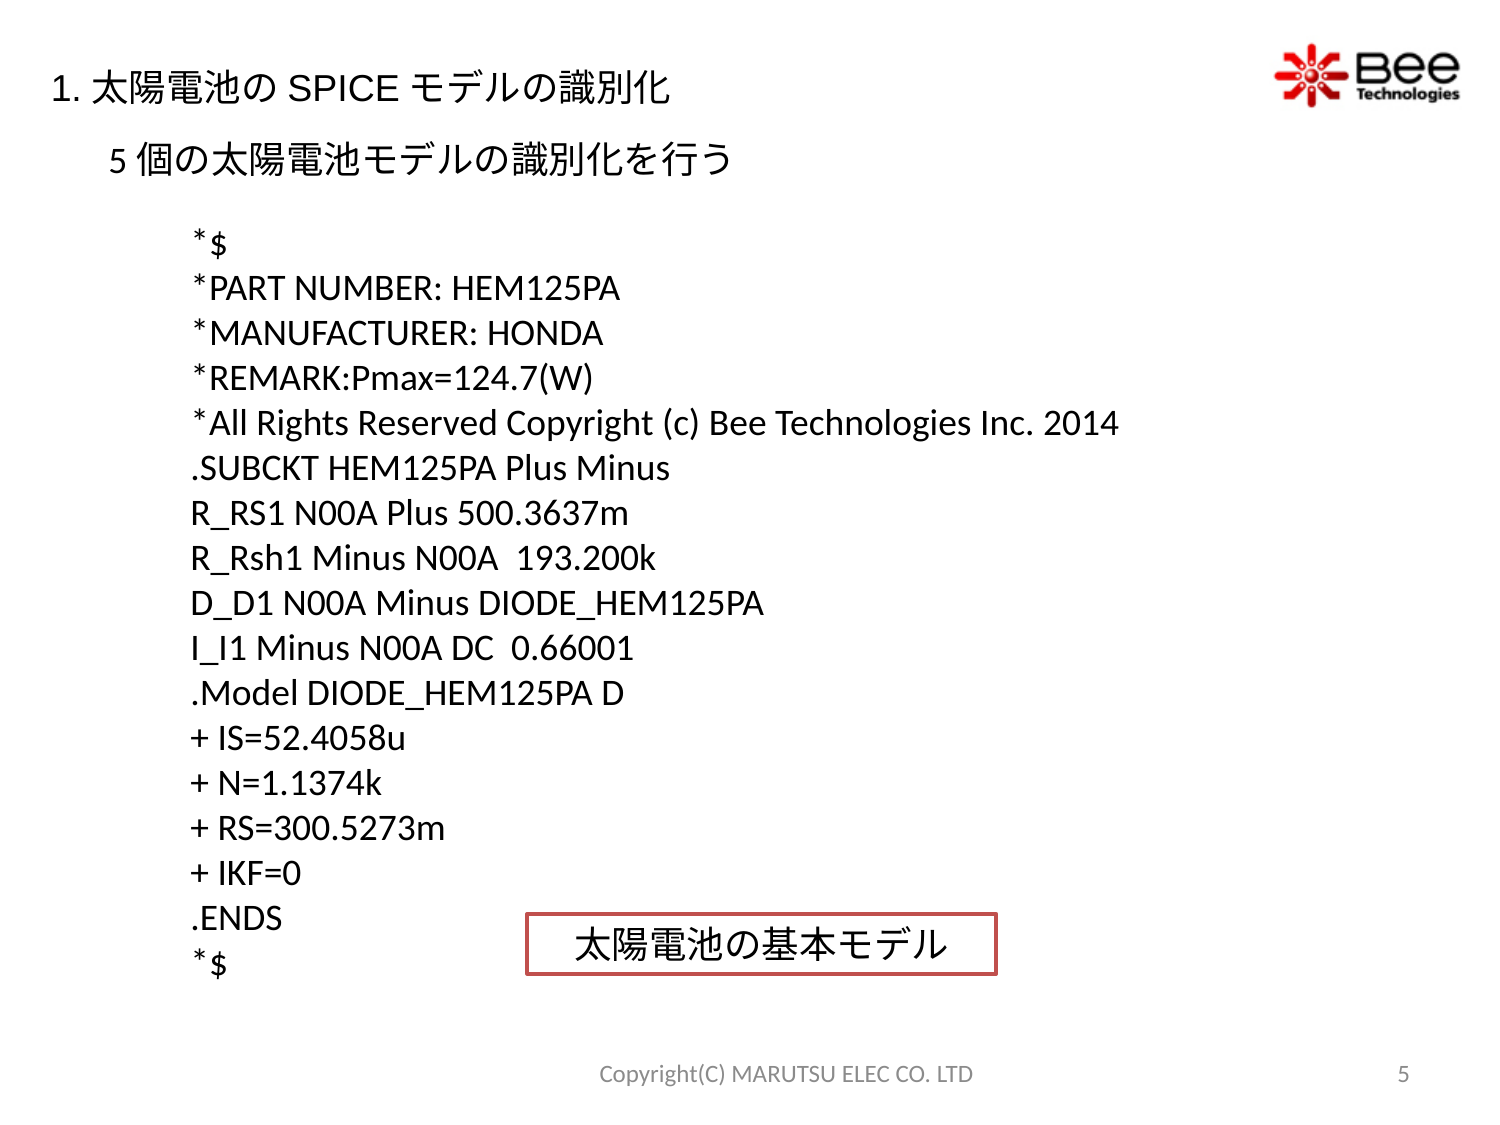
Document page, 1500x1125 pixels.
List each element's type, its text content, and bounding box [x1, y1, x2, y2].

text_box 太陽電池の基本モデル [525, 912, 998, 976]
footer Copyright(C) MARUTSU ELEC CO. LTD [363, 1042, 1211, 1103]
text_box 1.太陽電池のSPICEモデルの識別化 [36, 56, 687, 117]
slide_number 5 [1211, 1042, 1425, 1103]
picture [1269, 34, 1466, 117]
text_box 5個の太陽電池モデルの識別化を行う [93, 128, 891, 189]
text_box *$ *PART NUMBER: HEM125PA *MANUFACTURER: HONDA *REMARK:Pmax=124.7(W) *All Rights Reserved Copyright (c) Bee Technologies Inc. 2014 .SUBCKT HEM125PA Plus Minus R_RS1 N00A Plus 500.3637m R_Rsh1 Minus N00A 193.200k D_D1 N00A Minus DIODE_HEM125PA I_I1 Minus N00A DC 0.66001 .Model DIODE_HEM125PA D + IS=52.4058u + N=1.1374k + RS=300.5273m + IKF=0 .ENDS *$ [175, 210, 1360, 991]
